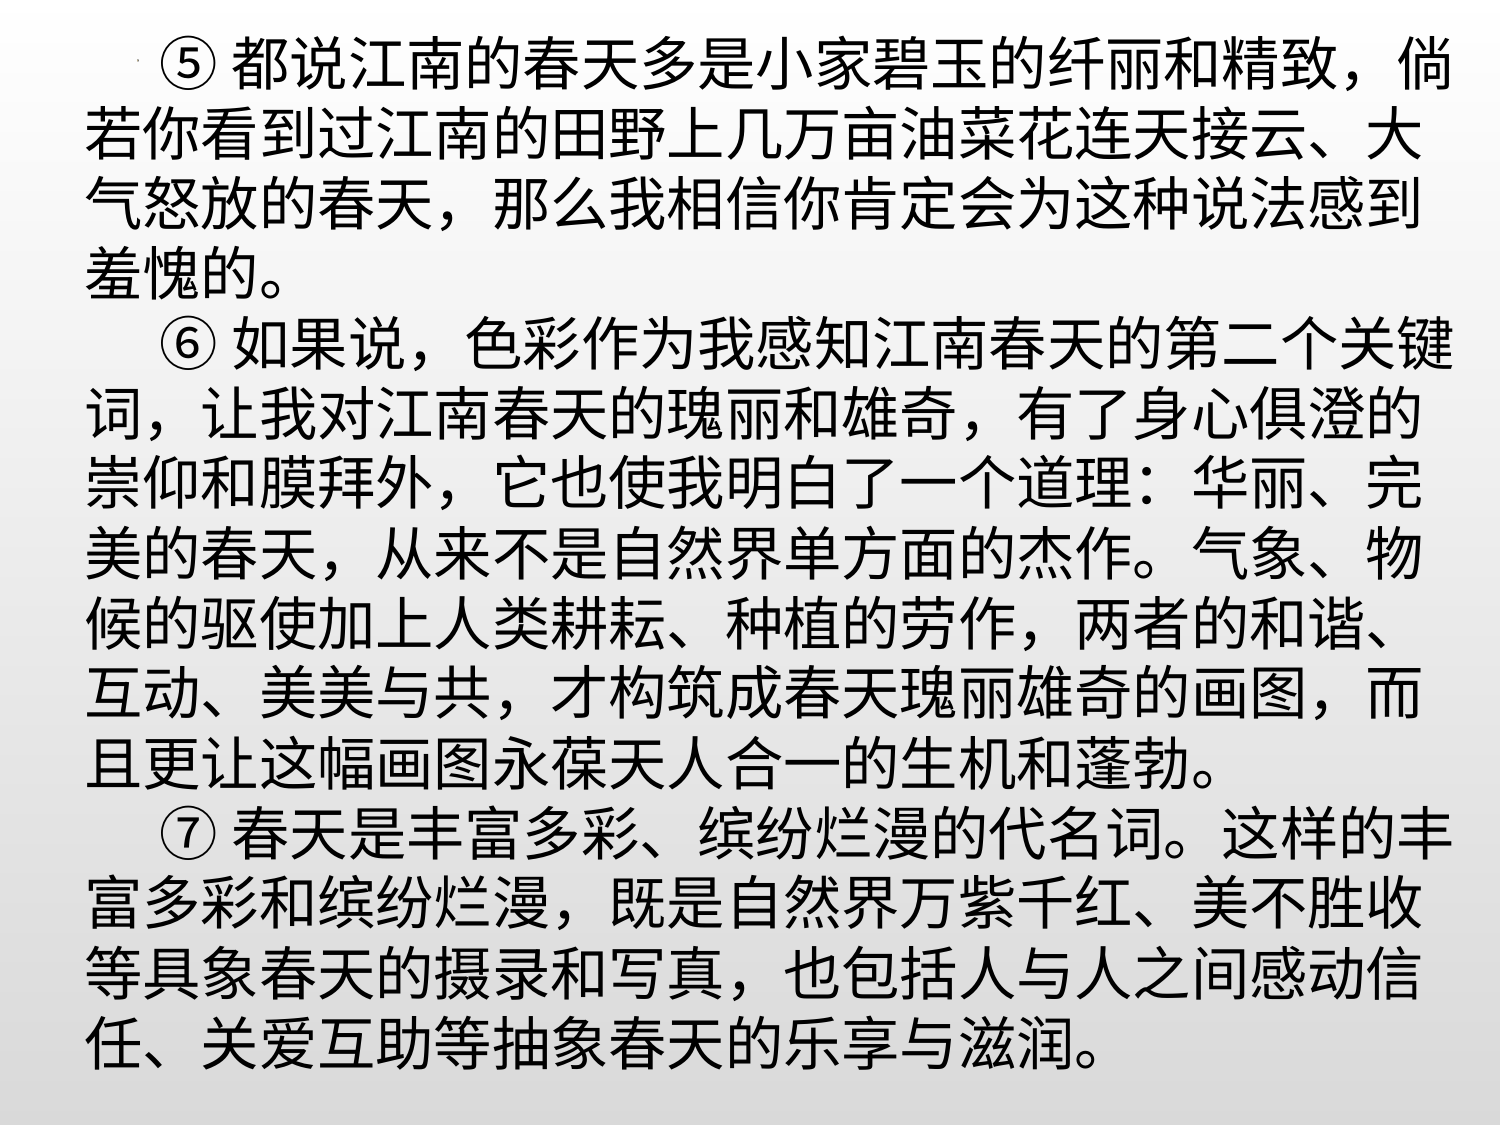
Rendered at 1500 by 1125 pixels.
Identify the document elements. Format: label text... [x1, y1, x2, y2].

text_box ⑤都说江南的春天多是小家碧玉的纤丽和精致，倘若你看到过江南的田野上几万亩油菜花连天接云、大气怒放的春天，那么我相信你肯定会为这种说法感到羞愧的。 ⑥如果说，色彩作为我感知江南春天的第二个关键词，让我对江南春天的瑰丽和雄奇，有了身心俱澄的崇仰和膜拜外，它也使我明白了一个道理：华丽、完美的春天，从来不是自然界单方面的杰作。气象、物候的驱使加上人类耕耘、种植的劳作，两者的和谐、互动、美美与共，才构筑成春天瑰丽雄奇的画图，而且更让这幅画图永葆天人合一的生机和蓬勃。 ⑦春天是丰富多彩、缤纷烂漫的代名词。这样的丰富多彩和缤纷烂漫，既是自然界万紫千红、美不胜收等具象春天的摄录和写真，也包括人与人之间感动信任、关爱互助等抽象春天的乐享与滋润。 [69, 19, 1479, 1084]
